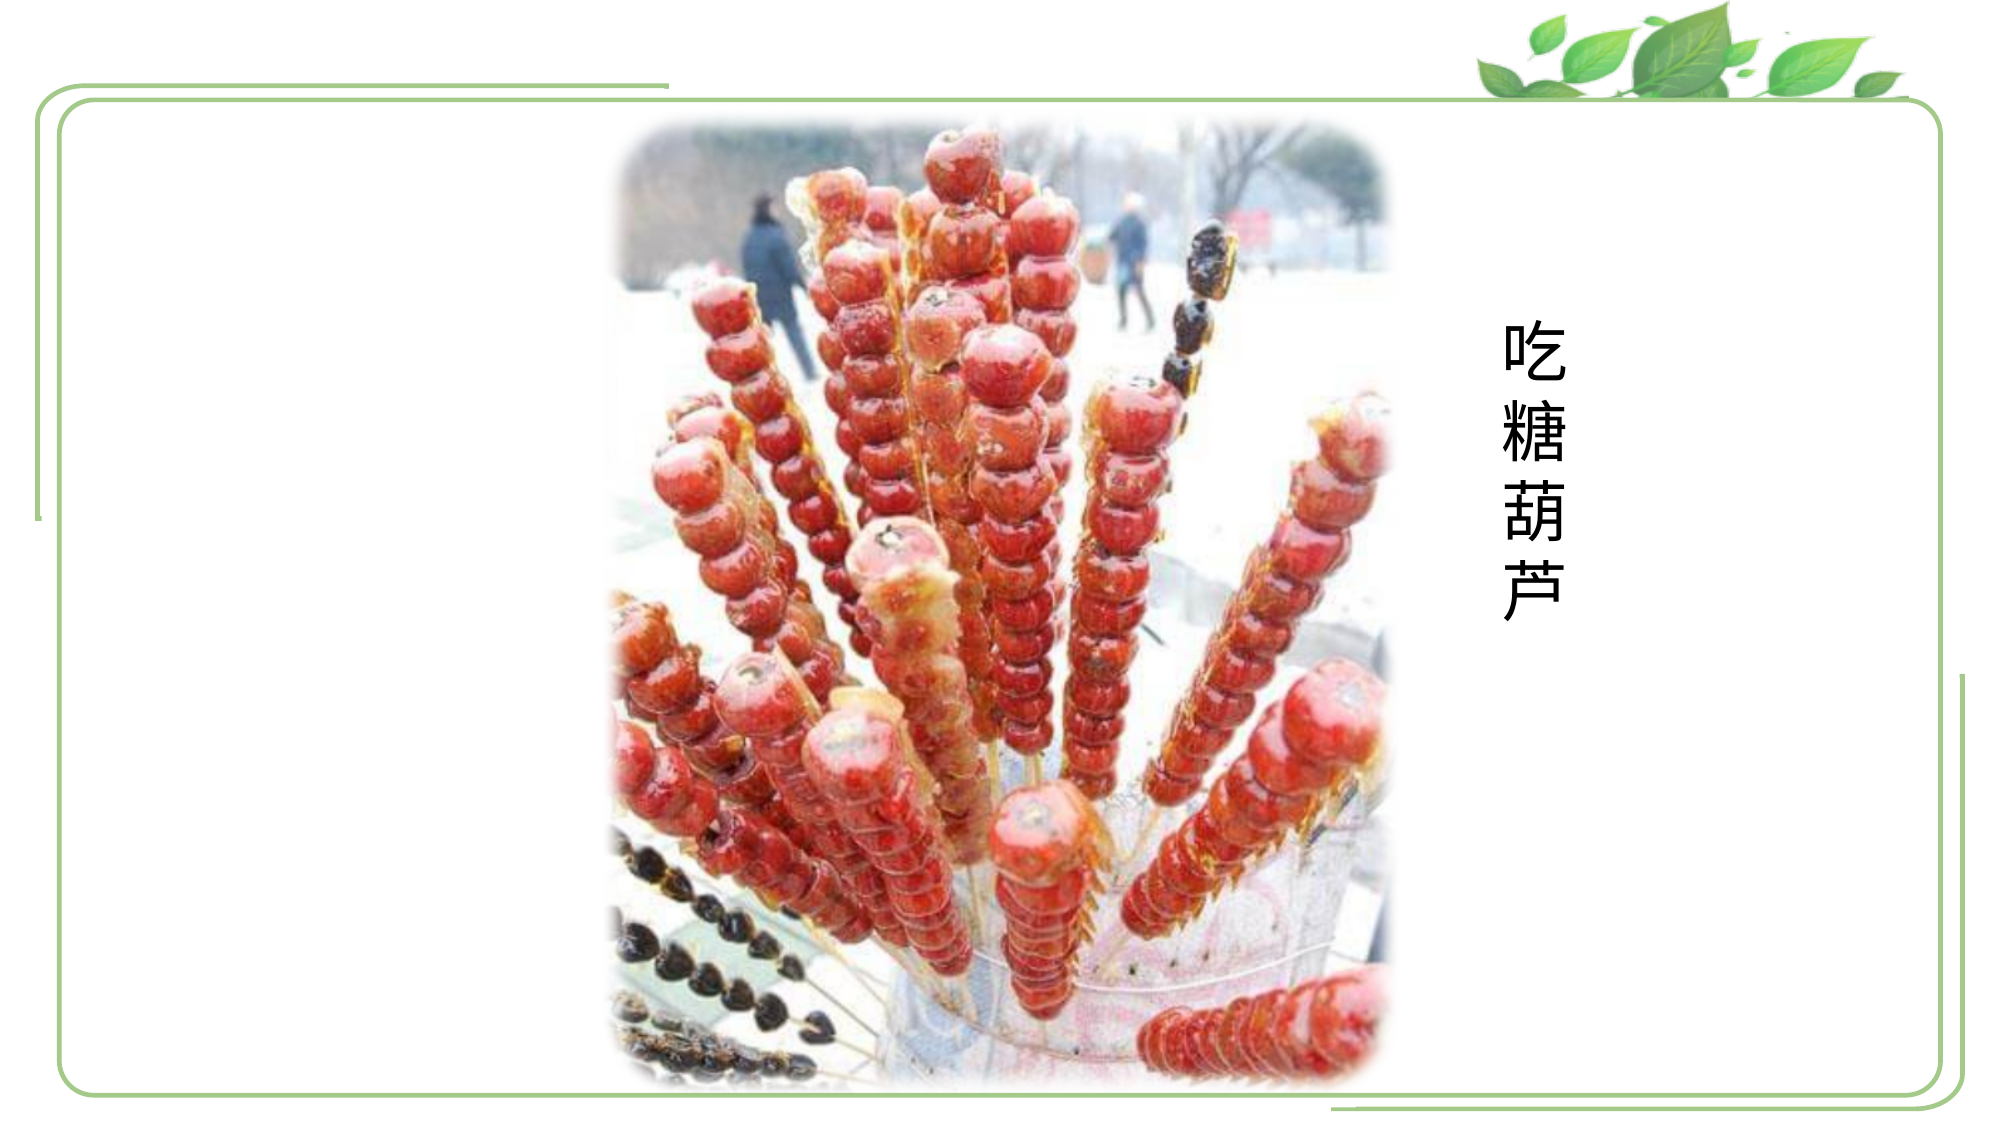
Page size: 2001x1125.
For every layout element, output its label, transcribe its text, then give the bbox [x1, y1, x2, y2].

picture [602, 109, 1401, 1098]
text_box 吃糖葫芦 [1469, 302, 1600, 638]
